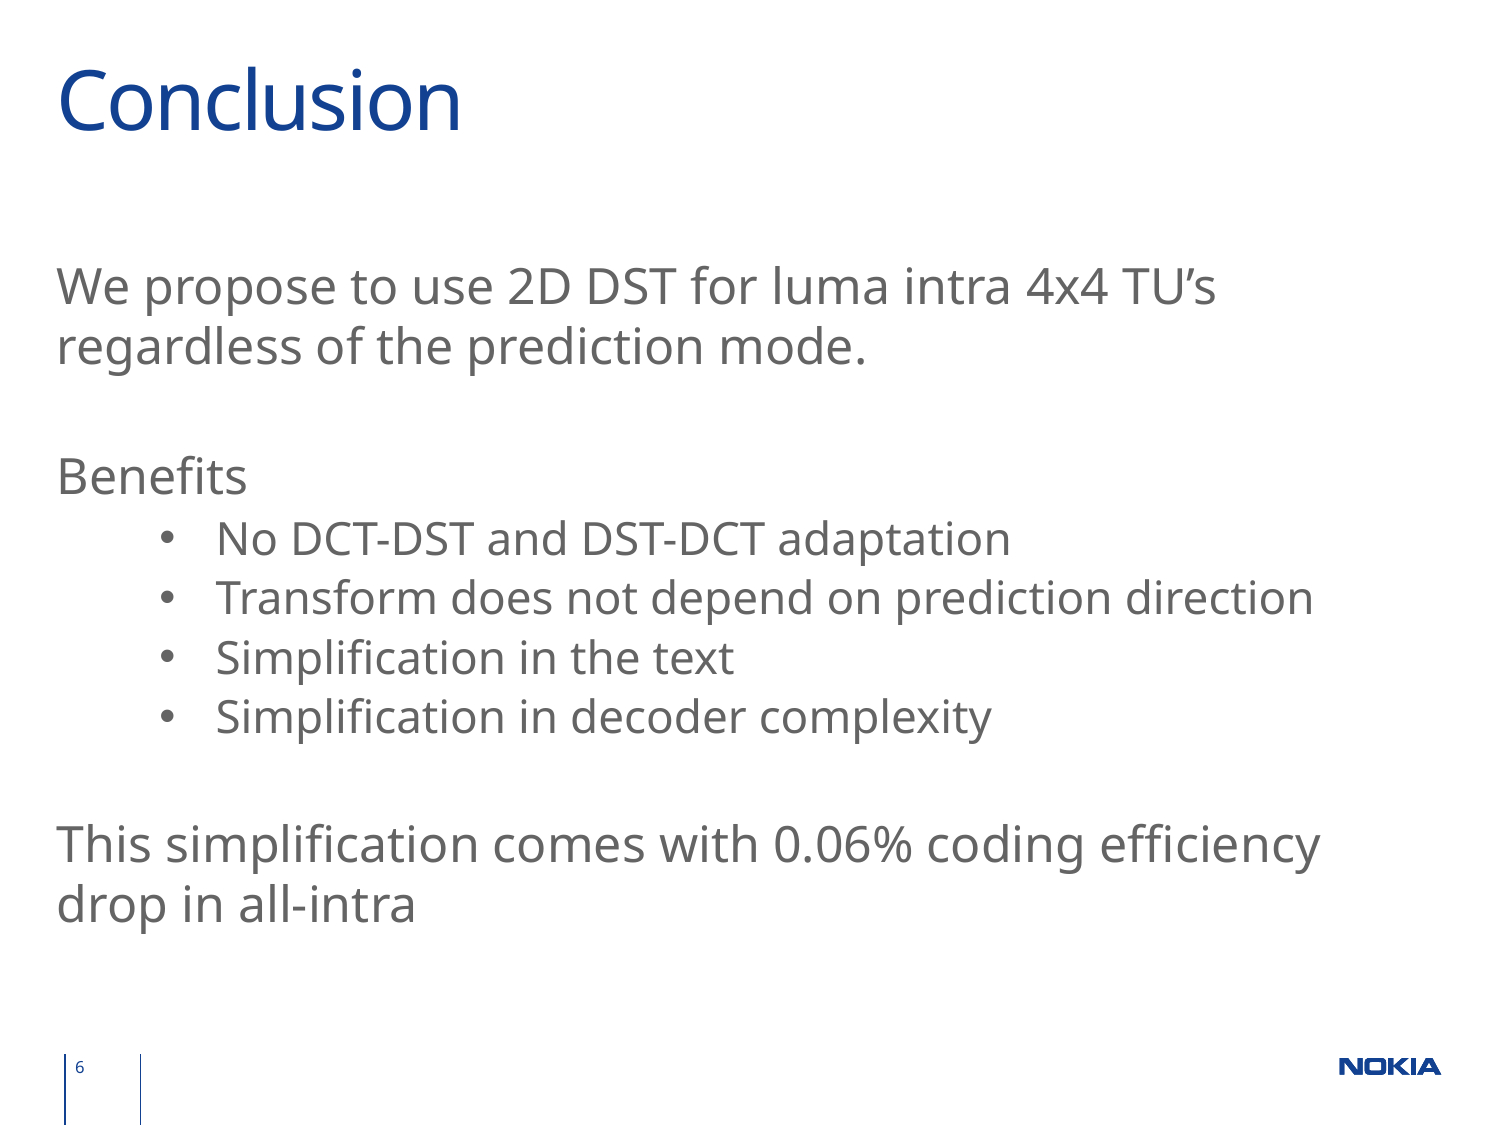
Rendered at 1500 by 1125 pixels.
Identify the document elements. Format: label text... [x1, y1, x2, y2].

slide_number 6 [75, 1057, 124, 1079]
list We propose to use 2D DST for luma intra 4x4 TU’s regardless of the prediction mode. Benefits No DCT-DST and DST-DCT adaptation Transform does not depend on prediction direction Simplification in the text Simplification in decoder complexity This simplification comes with 0.06% coding efficiency drop in all-intra [56, 254, 1436, 1032]
title Conclusion [56, 47, 1433, 149]
